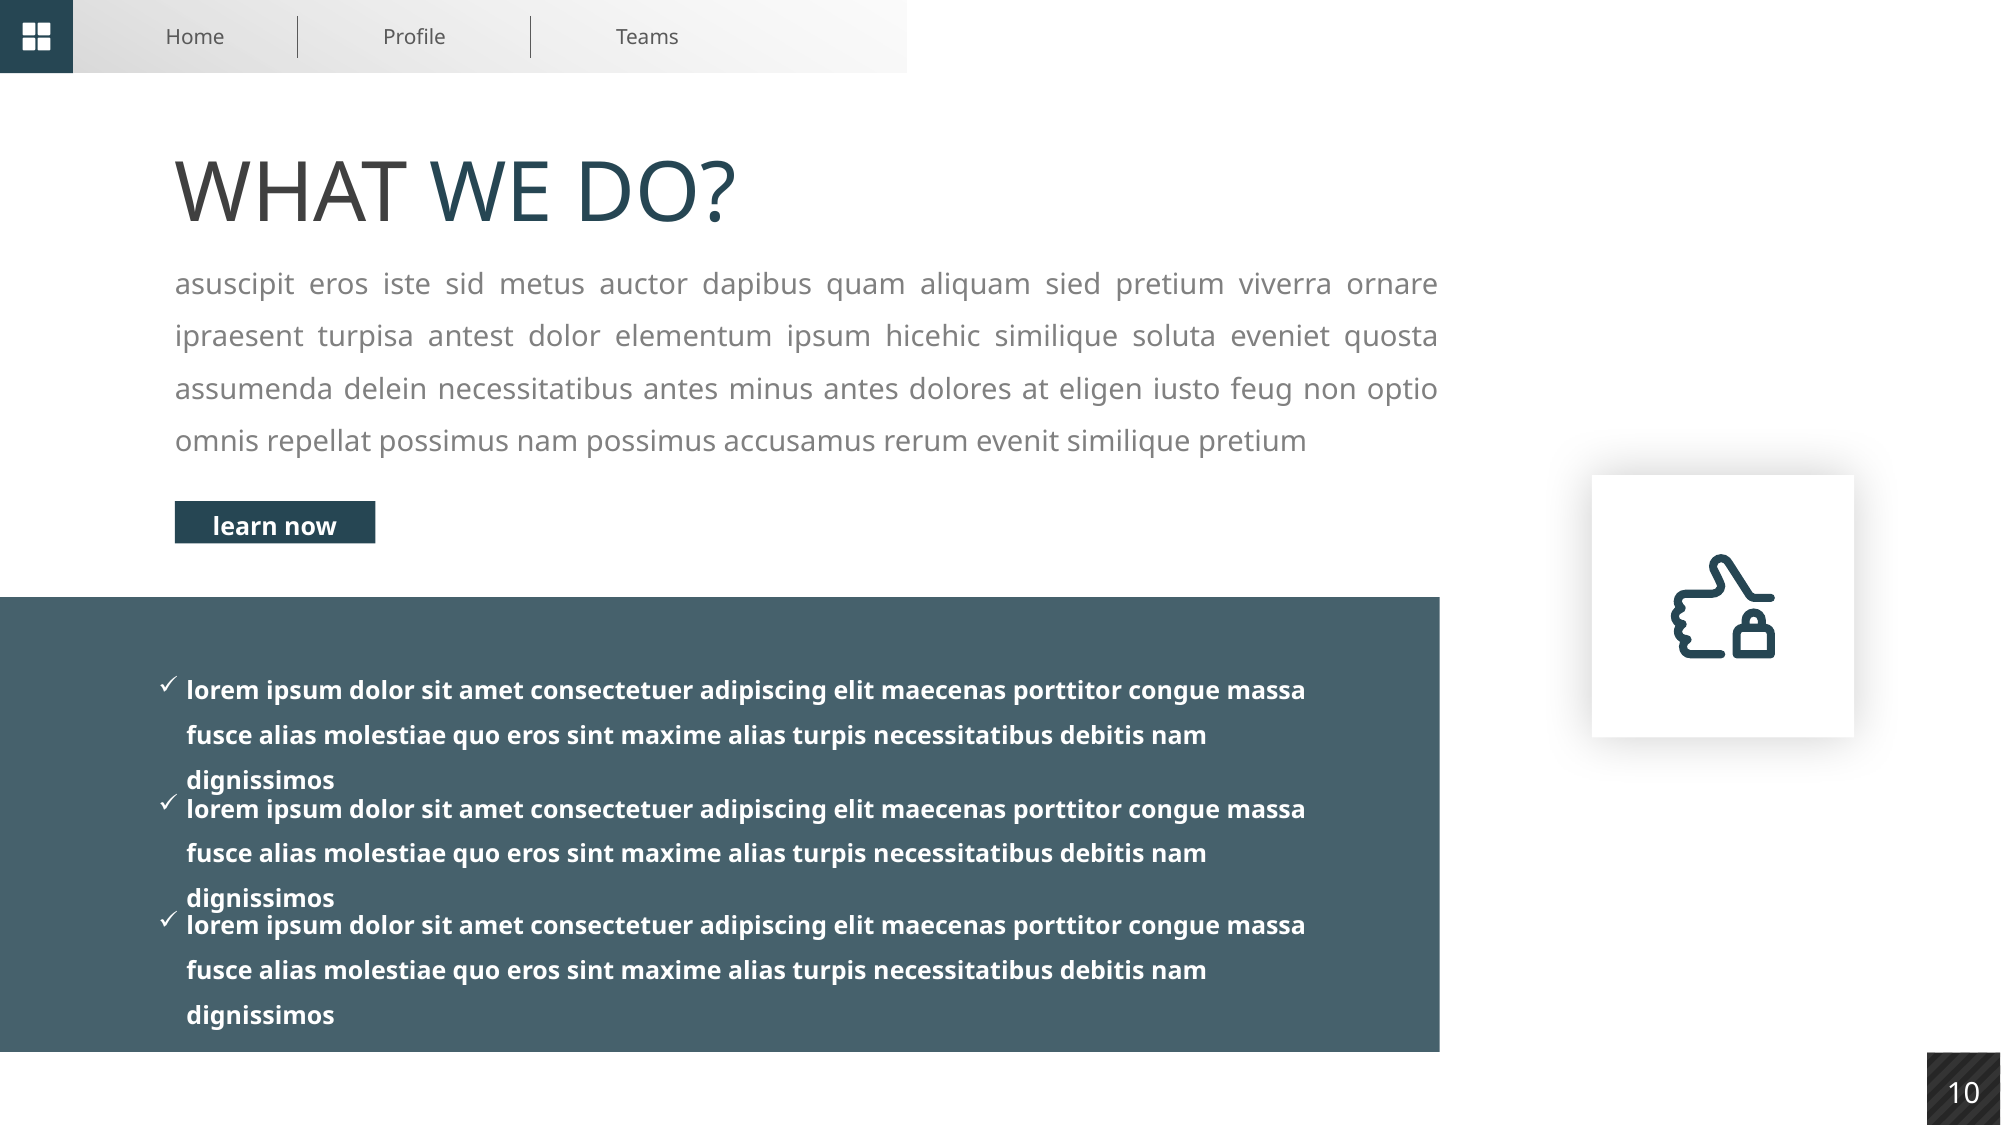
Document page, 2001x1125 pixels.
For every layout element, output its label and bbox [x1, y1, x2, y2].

text_box [0, 0, 2001, 1125]
